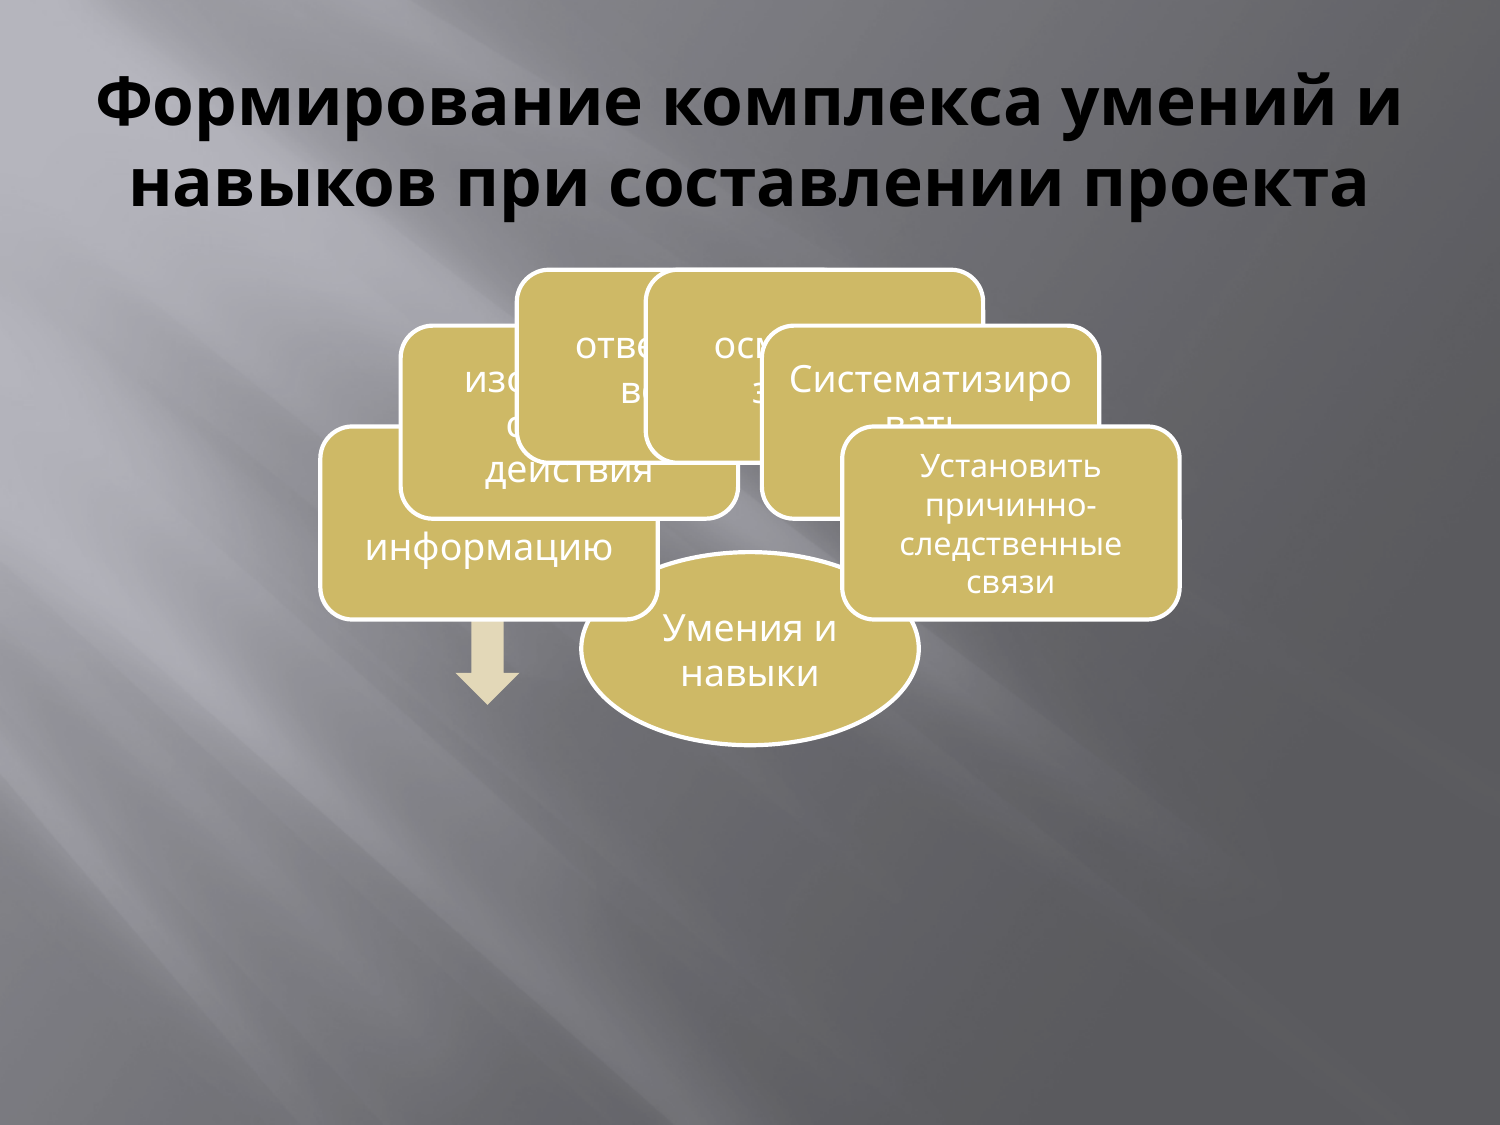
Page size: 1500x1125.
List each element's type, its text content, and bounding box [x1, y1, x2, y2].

title Формирование комплекса умений и навыков при составлении проекта [75, 45, 1425, 233]
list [74, 262, 1426, 1036]
